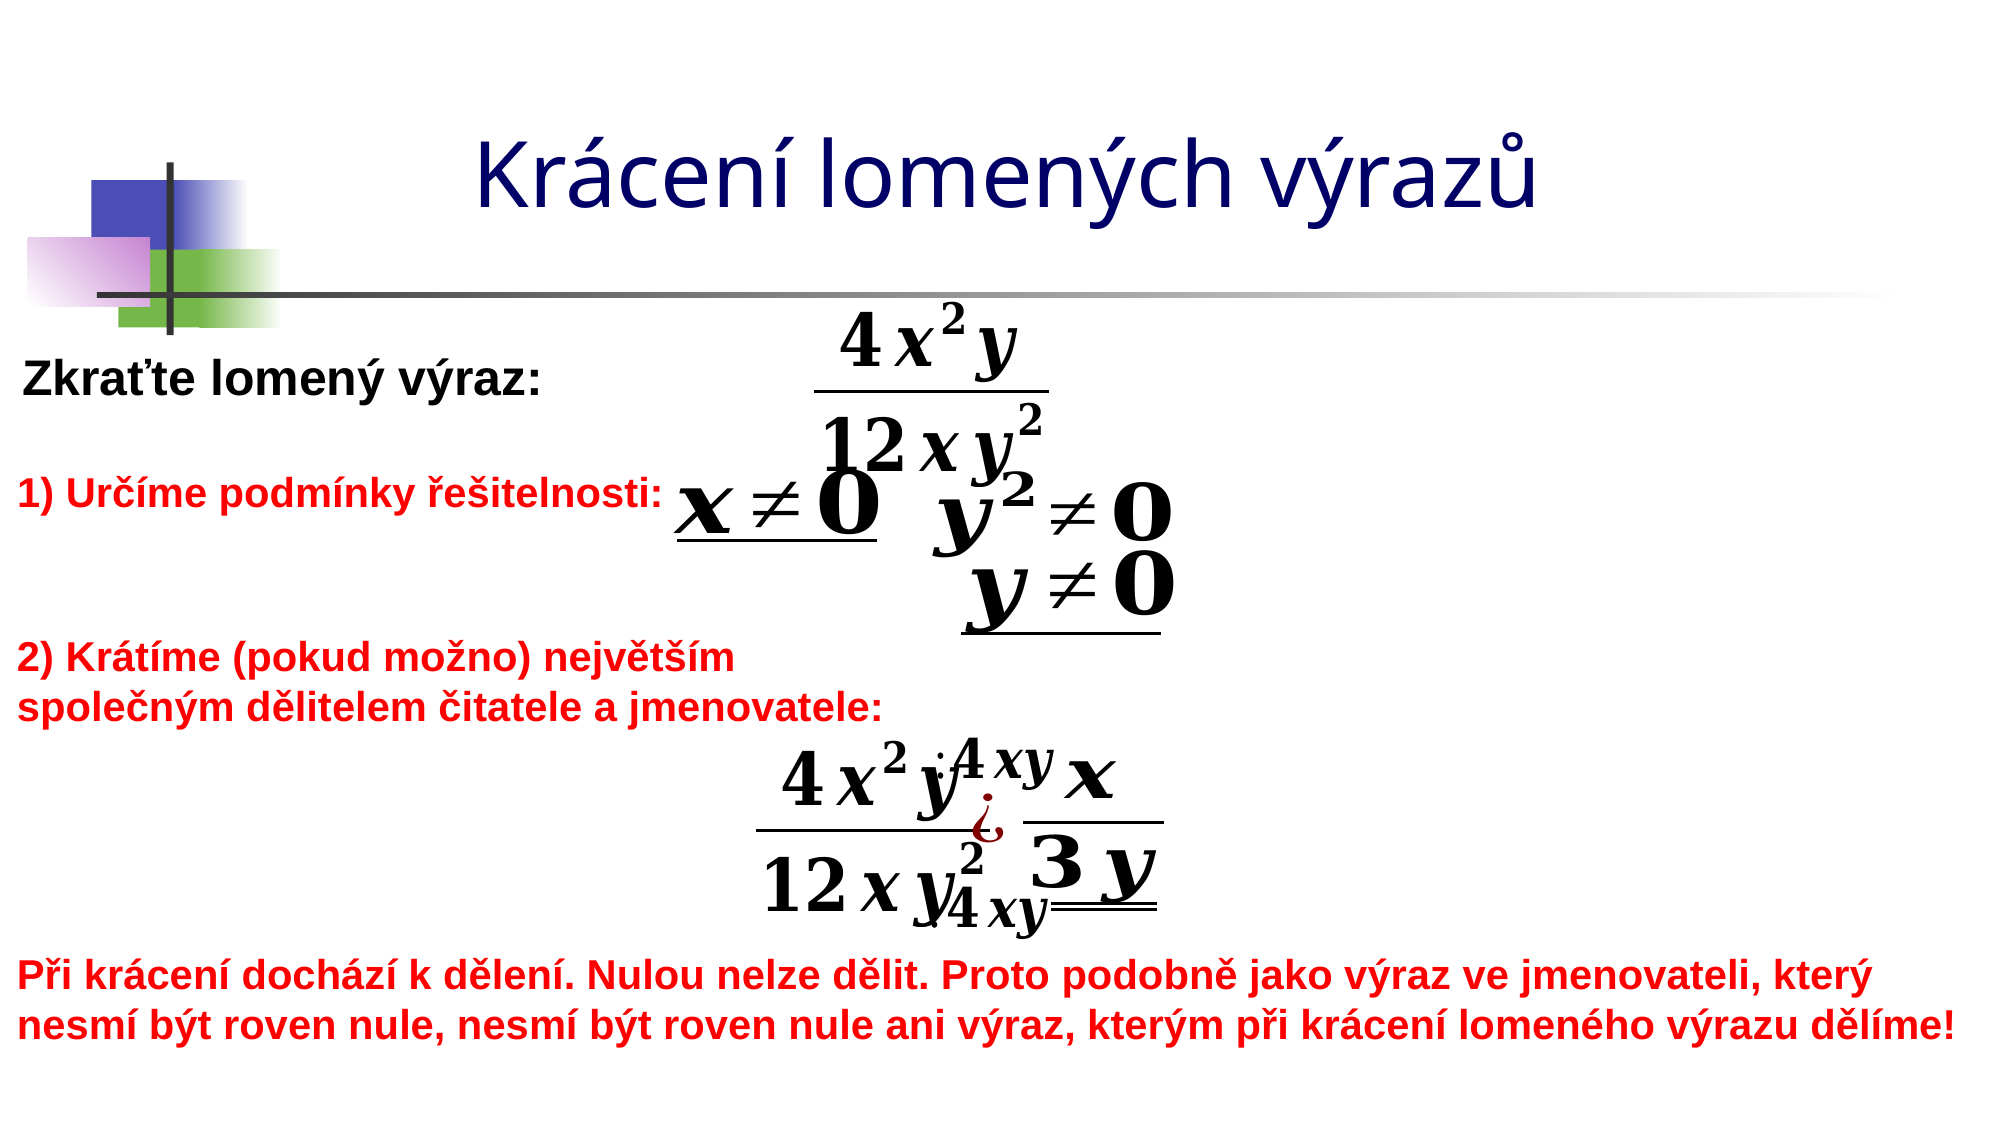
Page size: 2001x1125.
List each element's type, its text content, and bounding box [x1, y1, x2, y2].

text_box 1) Určíme podmínky řešitelnosti: [2, 458, 680, 523]
text_box Zkraťte lomený výraz: [7, 338, 599, 413]
text_box Při krácení dochází k dělení. Nulou nelze dělit. Proto podobně jako výraz ve jmenovateli, který nesmí být roven nule, nesmí být roven nule ani výraz, kterým při krácení lomeného výrazu dělíme! [2, 940, 2000, 1056]
title Krácení lomených výrazů [416, 113, 1599, 228]
text_box 2) Krátíme (pokud možno) největším společným dělitelem čitatele a jmenovatele: [2, 622, 907, 738]
